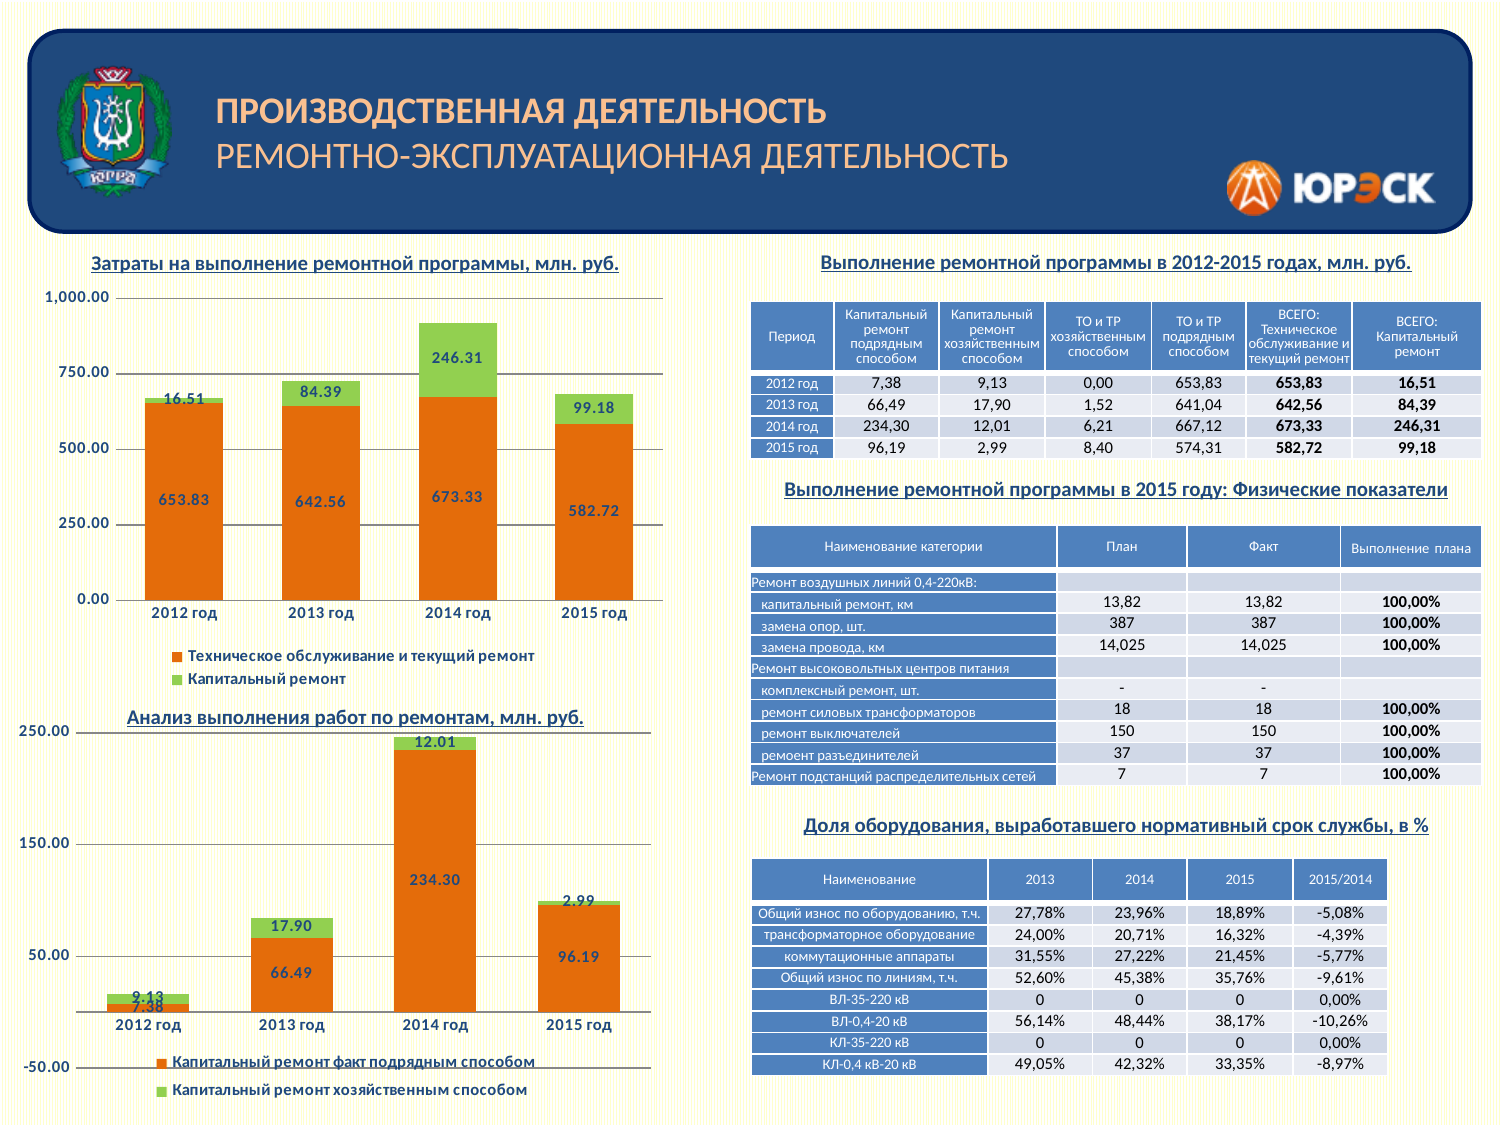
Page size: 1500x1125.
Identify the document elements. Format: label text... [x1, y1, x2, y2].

table_header Период [751, 302, 833, 370]
table_cell ремонт выключателей [751, 722, 1056, 742]
table_cell 2014 год [751, 417, 833, 437]
table_cell 96,19 [835, 439, 938, 458]
table_cell Общий износ по оборудованию, т.ч. [752, 906, 987, 924]
table_cell 653,83 [1152, 376, 1245, 394]
table_cell 12,01 [940, 417, 1044, 437]
table_cell -4,39% [1294, 926, 1387, 945]
table_cell КЛ-0,4 кВ-20 кВ [752, 1055, 987, 1075]
table_cell 27,22% [1093, 947, 1186, 967]
table_header ВСЕГО: Техническое обслуживание и текущий ремонт [1247, 302, 1351, 370]
table_cell 387 [1058, 614, 1186, 634]
text_box [0, 0, 1500, 1125]
table_cell Ремонт высоковольтных центров питания [751, 657, 1056, 677]
table_cell 7 [1058, 765, 1186, 785]
table_cell 0 [989, 1033, 1092, 1053]
table_cell [1058, 573, 1186, 591]
table_header ТО и ТР хозяйственным способом [1046, 302, 1151, 370]
table_cell [1341, 657, 1481, 677]
table_cell Ремонт воздушных линий 0,4-220кВ: [751, 573, 1056, 591]
picture [1226, 160, 1436, 216]
table_cell - [1058, 679, 1186, 699]
table_cell 653,83 [1247, 376, 1351, 394]
table_cell 37 [1058, 743, 1186, 763]
table_cell -9,61% [1294, 969, 1387, 988]
table_cell 31,55% [989, 947, 1092, 967]
table_header Наименование [752, 859, 987, 900]
table_cell замена провода, км [751, 636, 1056, 655]
table_header План [1058, 526, 1186, 567]
table_cell 23,96% [1093, 906, 1186, 924]
table_cell 6,21 [1046, 417, 1151, 437]
table_header 2014 [1093, 859, 1186, 900]
table_header 2015 [1188, 859, 1292, 900]
table_cell 13,82 [1188, 593, 1340, 612]
text_box Доля оборудования, выработавшего нормативный срок службы, в % [750, 804, 1483, 844]
table_header 2013 [989, 859, 1092, 900]
table_cell 0 [989, 990, 1092, 1010]
table_cell -5,77% [1294, 947, 1387, 967]
table_cell 7,38 [835, 376, 938, 394]
table_cell 0,00 [1046, 376, 1151, 394]
table_cell 100,00% [1341, 722, 1481, 742]
table_header Факт [1188, 526, 1340, 567]
table_cell 0,00% [1294, 990, 1387, 1010]
table_cell 66,49 [835, 395, 938, 415]
table_cell Ремонт подстанций распределительных сетей [751, 765, 1056, 785]
table_header Выполнение плана [1341, 526, 1481, 567]
table_cell 37 [1188, 743, 1340, 763]
table_cell 673,33 [1247, 417, 1351, 437]
table_cell 14,025 [1058, 636, 1186, 655]
table_cell ремоент разъединителей [751, 743, 1056, 763]
text_box Выполнение ремонтной программы в 2012-2015 годах, млн. руб. [735, 241, 1497, 281]
table_header Наименование категории [751, 526, 1056, 567]
table_cell 9,13 [940, 376, 1044, 394]
chart [31, 281, 676, 696]
table_cell 8,40 [1046, 439, 1151, 458]
table_cell [1341, 679, 1481, 699]
table_cell 667,12 [1152, 417, 1245, 437]
chart [5, 715, 664, 1125]
table_cell замена опор, шт. [751, 614, 1056, 634]
table_cell 100,00% [1341, 743, 1481, 763]
table_cell -5,08% [1294, 906, 1387, 924]
table_cell 56,14% [989, 1012, 1092, 1032]
table_cell 42,32% [1093, 1055, 1186, 1075]
table_cell 0 [1188, 990, 1292, 1010]
table_cell трансформаторное оборудование [752, 926, 987, 945]
table_cell -8,97% [1294, 1055, 1387, 1075]
text_box Затраты на выполнение ремонтной программы, млн. руб. [44, 242, 667, 279]
table_cell капитальный ремонт, км [751, 593, 1056, 612]
table_cell 14,025 [1188, 636, 1340, 655]
table_cell 48,44% [1093, 1012, 1186, 1032]
text_box Выполнение ремонтной программы в 2015 году: Физические показатели [750, 468, 1483, 508]
table_cell 18 [1188, 700, 1340, 720]
table_cell 246,31 [1353, 417, 1481, 437]
table_cell 642,56 [1247, 395, 1351, 415]
table_cell КЛ-35-220 кВ [752, 1033, 987, 1053]
table_cell 2,99 [940, 439, 1044, 458]
table_header 2015/2014 [1294, 859, 1387, 900]
table_cell - [1188, 679, 1340, 699]
table_cell 2015 год [751, 439, 833, 458]
table_cell 0 [1093, 990, 1186, 1010]
table_cell 18 [1058, 700, 1186, 720]
table_cell 35,76% [1188, 969, 1292, 988]
table_cell комплексный ремонт, шт. [751, 679, 1056, 699]
table_cell 33,35% [1188, 1055, 1292, 1075]
table_cell 27,78% [989, 906, 1092, 924]
table_header Капитальный ремонт хозяйственным способом [940, 302, 1044, 370]
table_header ТО и ТР подрядным способом [1152, 302, 1245, 370]
table_cell -10,26% [1294, 1012, 1387, 1032]
table_cell 0,00% [1294, 1033, 1387, 1053]
table_cell 20,71% [1093, 926, 1186, 945]
table_cell 18,89% [1188, 906, 1292, 924]
table_cell 234,30 [835, 417, 938, 437]
table_cell 100,00% [1341, 765, 1481, 785]
table_cell 100,00% [1341, 700, 1481, 720]
table_cell 45,38% [1093, 969, 1186, 988]
table_cell 641,04 [1152, 395, 1245, 415]
table_cell 21,45% [1188, 947, 1292, 967]
table_cell 2013 год [751, 395, 833, 415]
table_cell 52,60% [989, 969, 1092, 988]
table_cell 150 [1058, 722, 1186, 742]
table_cell 17,90 [940, 395, 1044, 415]
table_cell [1058, 657, 1186, 677]
table_cell ремонт силовых трансформаторов [751, 700, 1056, 720]
table_cell ВЛ-0,4-20 кВ [752, 1012, 987, 1032]
table_cell [1188, 573, 1340, 591]
table_header Капитальный ремонт подрядным способом [835, 302, 938, 370]
text_box Производственная деятельность Ремонтно-эксплуатационная деятельность [27, 28, 1473, 234]
table_cell 13,82 [1058, 593, 1186, 612]
table_cell 16,32% [1188, 926, 1292, 945]
table_cell 0 [1188, 1033, 1292, 1053]
slide_number 7 [1074, 1042, 1425, 1103]
table_cell 150 [1188, 722, 1340, 742]
table_cell коммутационные аппараты [752, 947, 987, 967]
table_cell 99,18 [1353, 439, 1481, 458]
text_box Анализ выполнения работ по ремонтам, млн. руб. [103, 703, 608, 714]
table_cell 0 [1093, 1033, 1186, 1053]
table_cell Общий износ по линиям, т.ч. [752, 969, 987, 988]
table_cell 7 [1188, 765, 1340, 785]
table_cell [1188, 657, 1340, 677]
table_cell ВЛ-35-220 кВ [752, 990, 987, 1010]
table_header ВСЕГО: Капитальный ремонт [1353, 302, 1481, 370]
table_cell 84,39 [1353, 395, 1481, 415]
table_cell 100,00% [1341, 636, 1481, 655]
table_cell 16,51 [1353, 376, 1481, 394]
table_cell 387 [1188, 614, 1340, 634]
table_cell 100,00% [1341, 593, 1481, 612]
picture [56, 64, 172, 199]
table_cell 49,05% [989, 1055, 1092, 1075]
table_cell [1341, 573, 1481, 591]
table_cell 582,72 [1247, 439, 1351, 458]
table_cell 24,00% [989, 926, 1092, 945]
table_cell 38,17% [1188, 1012, 1292, 1032]
table_cell 574,31 [1152, 439, 1245, 458]
table_cell 100,00% [1341, 614, 1481, 634]
table_cell 1,52 [1046, 395, 1151, 415]
table_cell 2012 год [751, 376, 833, 394]
